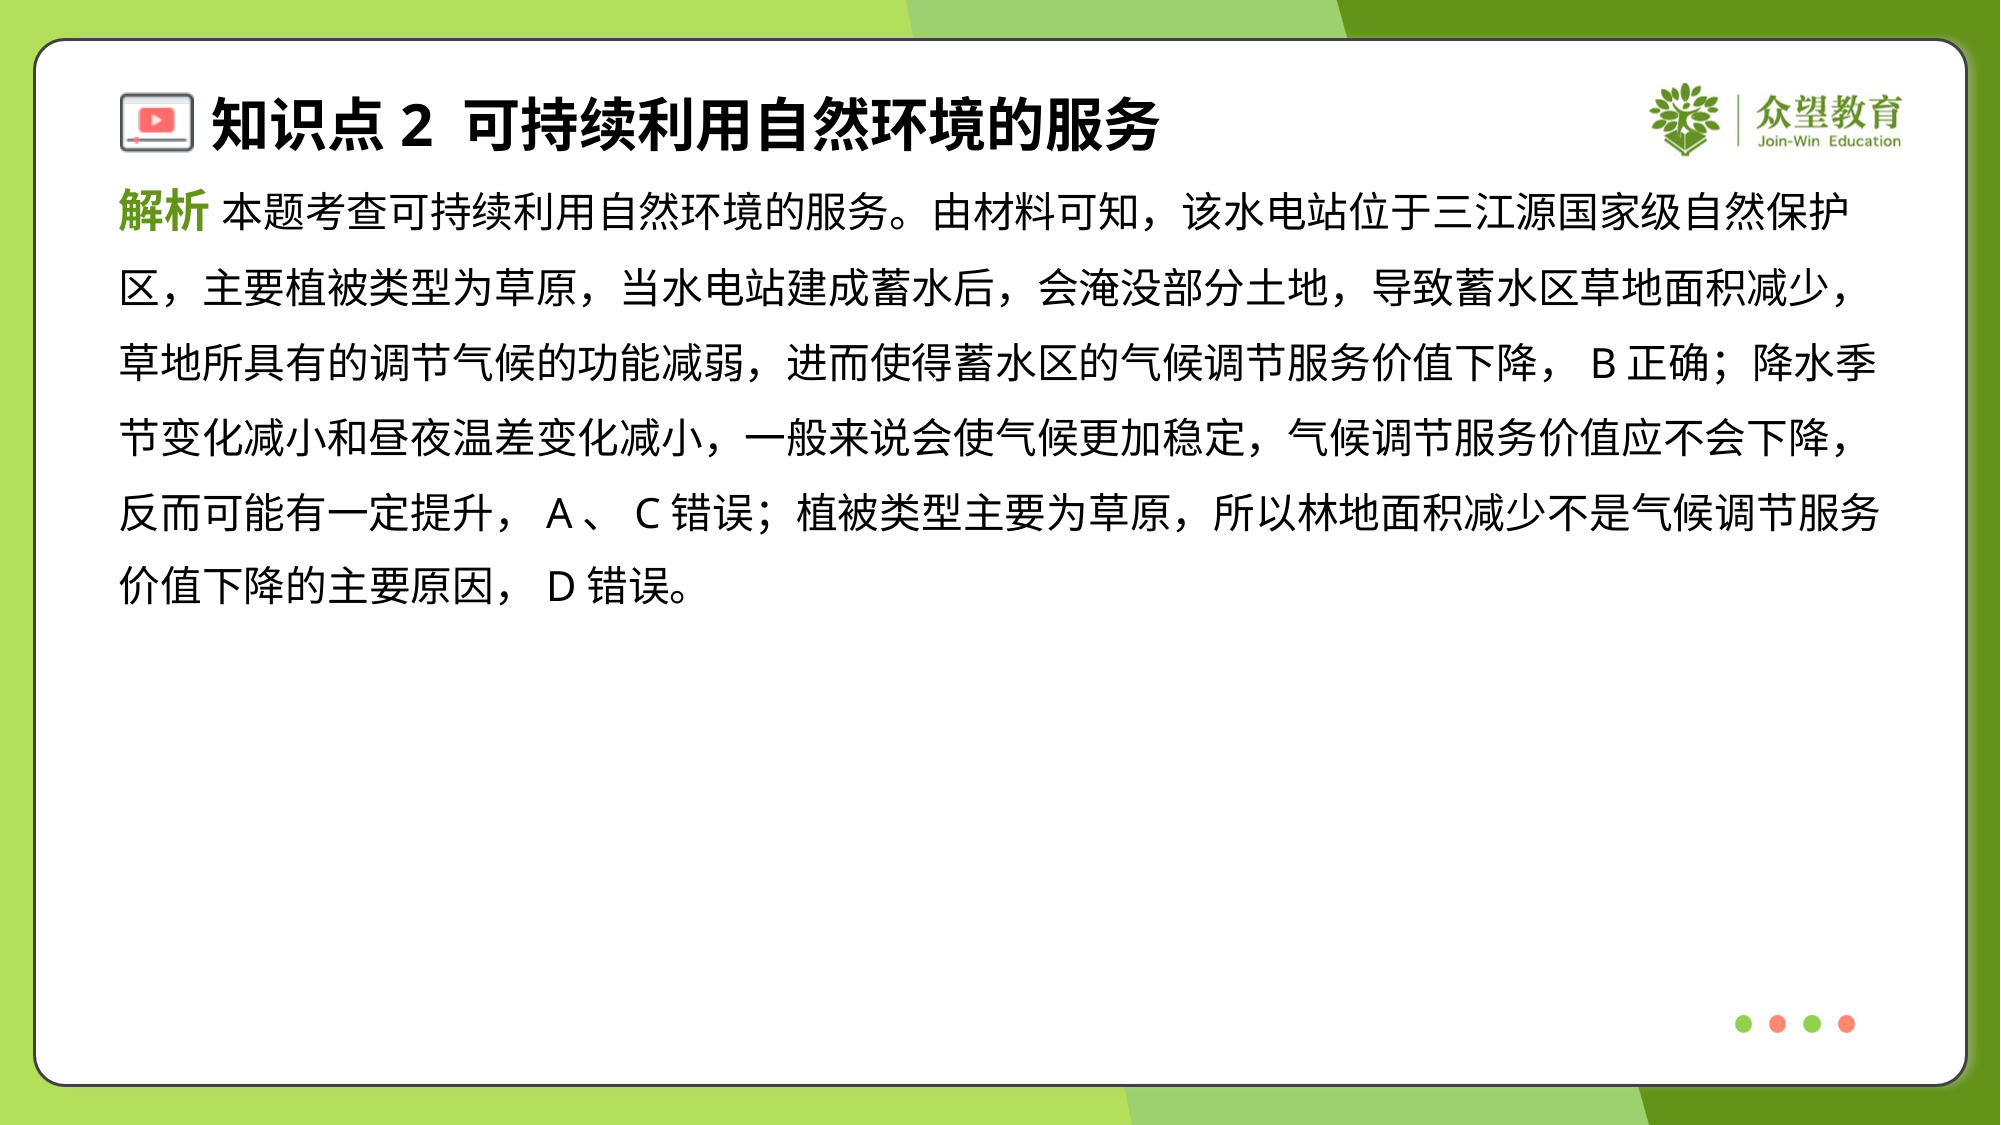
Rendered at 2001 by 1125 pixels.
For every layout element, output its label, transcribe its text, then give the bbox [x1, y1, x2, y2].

text_box 解析 本题考查可持续利用自然环境的服务。由材料可知，该水电站位于三江源国家级自然保护 区，主要植被类型为草原，当水电站建成蓄水后，会淹没部分土地，导致蓄水区草地面积减少， 草地所具有的调节气候的功能减弱，进而使得蓄水区的气候调节服务价值下降，B正确；降水季 节变化减小和昼夜温差变化减小，一般来说会使气候更加稳定，气候调节服务价值应不会下降， 反而可能有一定提升，A、C错误；植被类型主要为草原，所以林地面积减少不是气候调节服务 价值下降的主要原因，D错误。 [118, 159, 1883, 602]
picture [0, 0, 2000, 1125]
